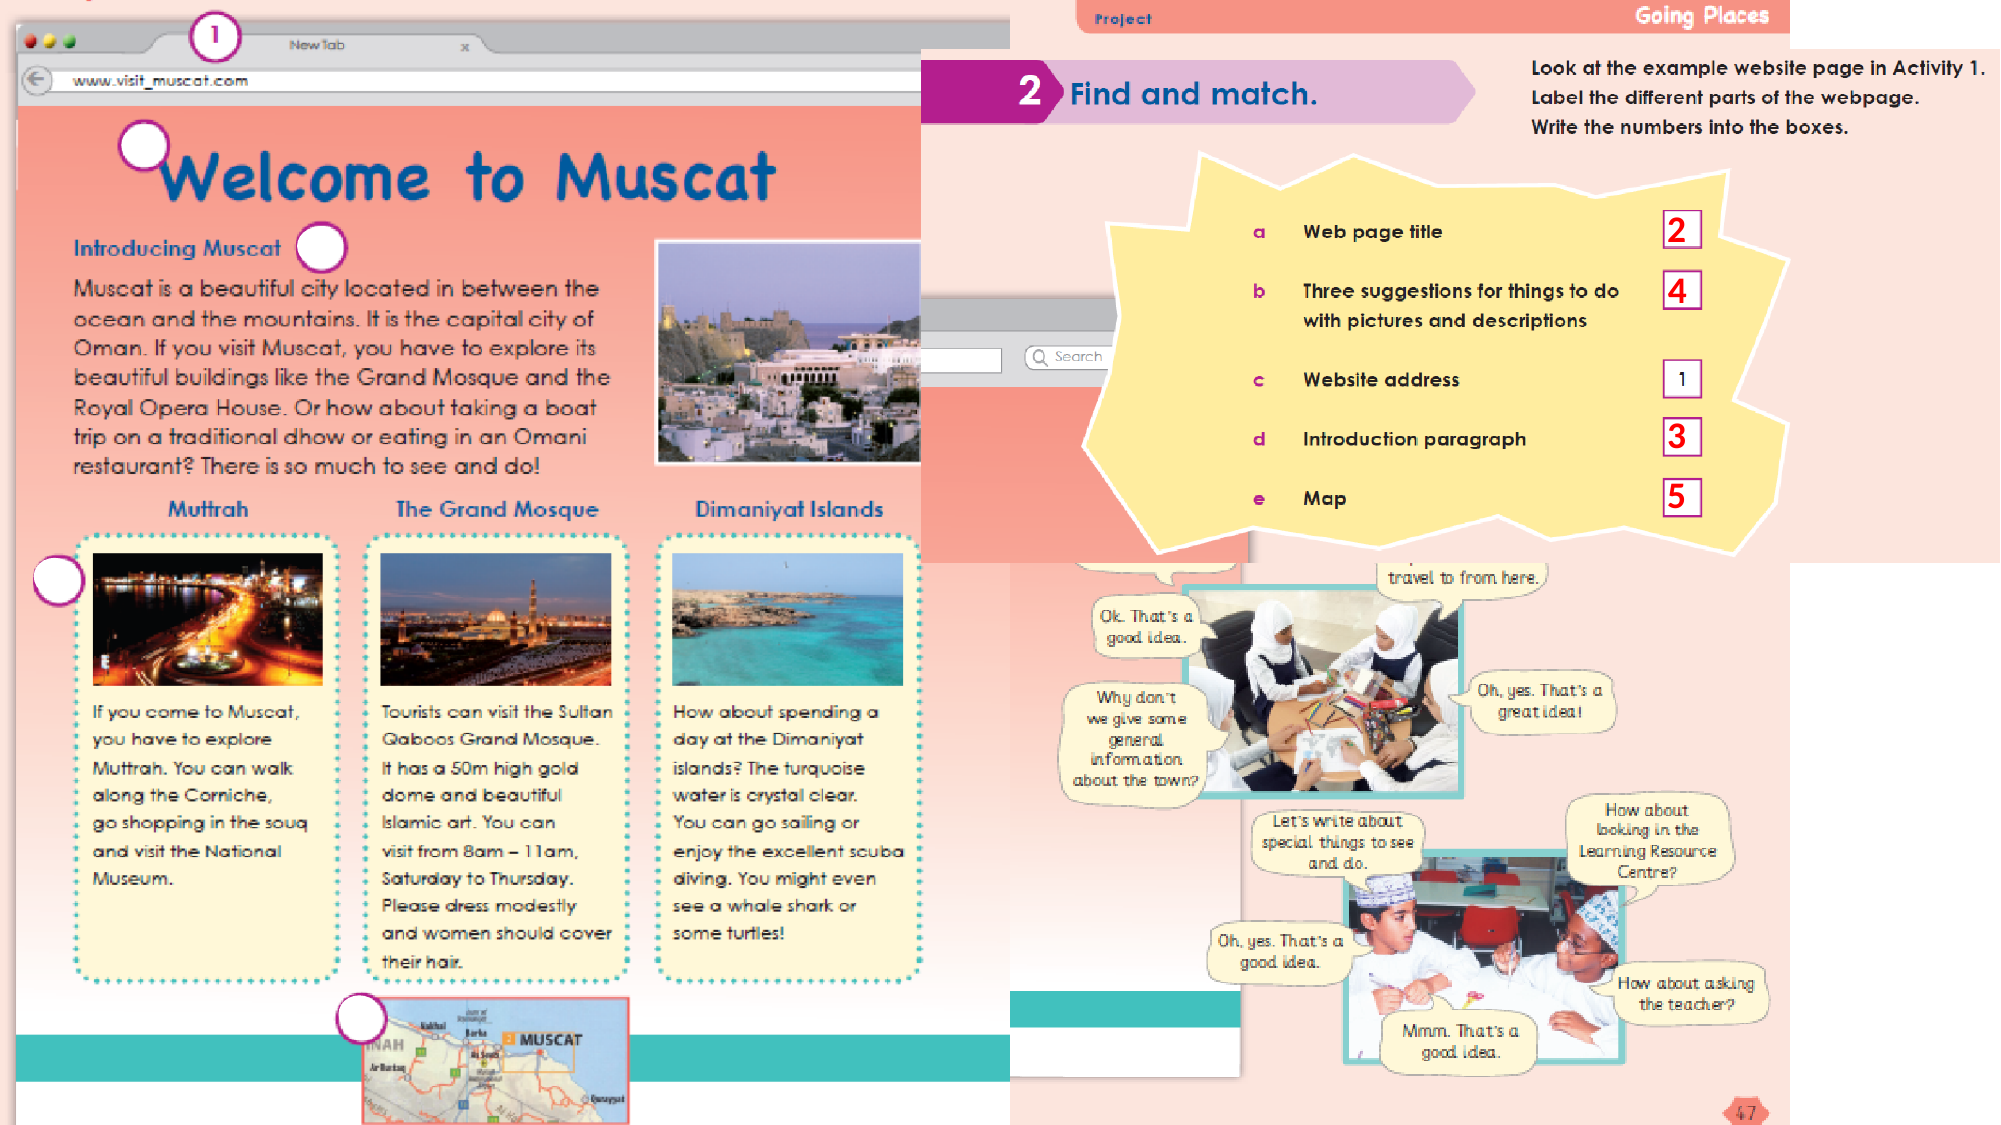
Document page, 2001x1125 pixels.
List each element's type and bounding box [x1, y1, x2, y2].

text_box [1010, 0, 1790, 48]
picture [0, 0, 2000, 1125]
text_box [1013, 571, 1790, 1125]
